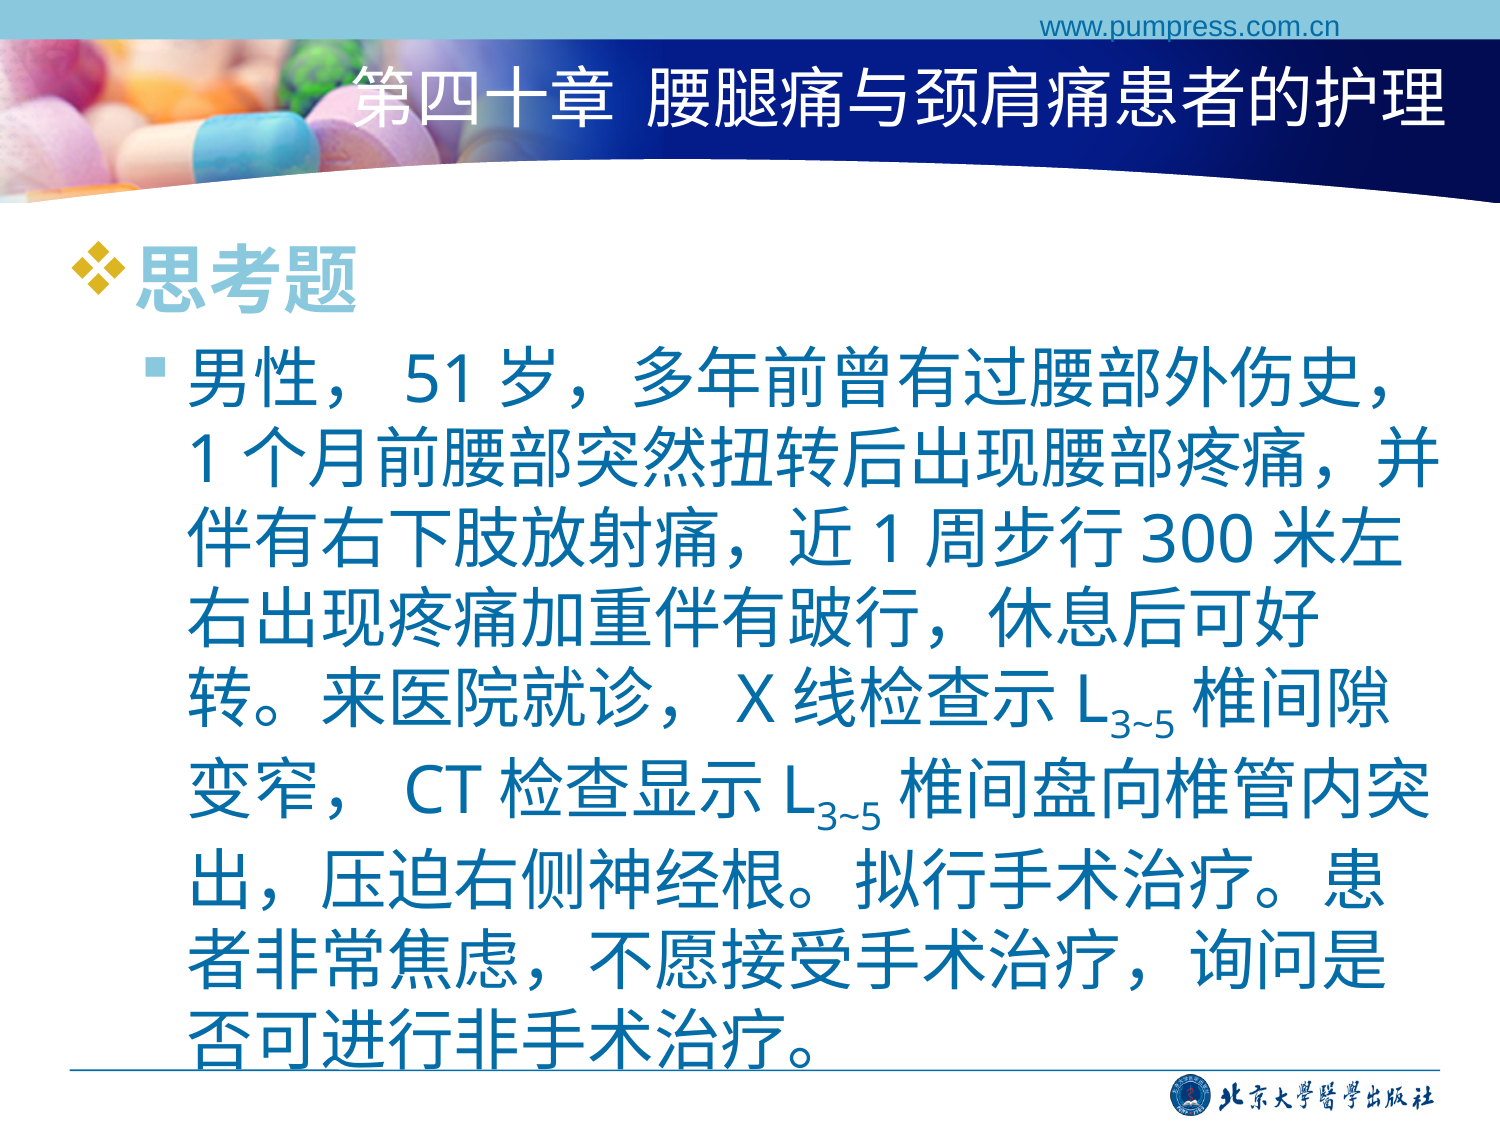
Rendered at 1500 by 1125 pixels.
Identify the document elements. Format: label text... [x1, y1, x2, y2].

list 思考题 男性，51岁，多年前曾有过腰部外伤史，1个月前腰部突然扭转后出现腰部疼痛，并伴有右下肢放射痛，近1周步行300米左右出现疼痛加重伴有跛行，休息后可好转。来医院就诊，X线检查示L3~5椎间隙变窄，CT检查显示L3~5椎间盘向椎管内突出，压迫右侧神经根。拟行手术治疗。患者非常焦虑，不愿接受手术治疗，询问是否可进行非手术治疗。 [49, 224, 1463, 1026]
picture [1170, 1074, 1436, 1118]
slide_number www.pumpress.com.cn [1025, 0, 1463, 38]
picture [0, 40, 1500, 203]
title 第四十章 腰腿痛与颈肩痛患者的护理 [137, 49, 1463, 143]
